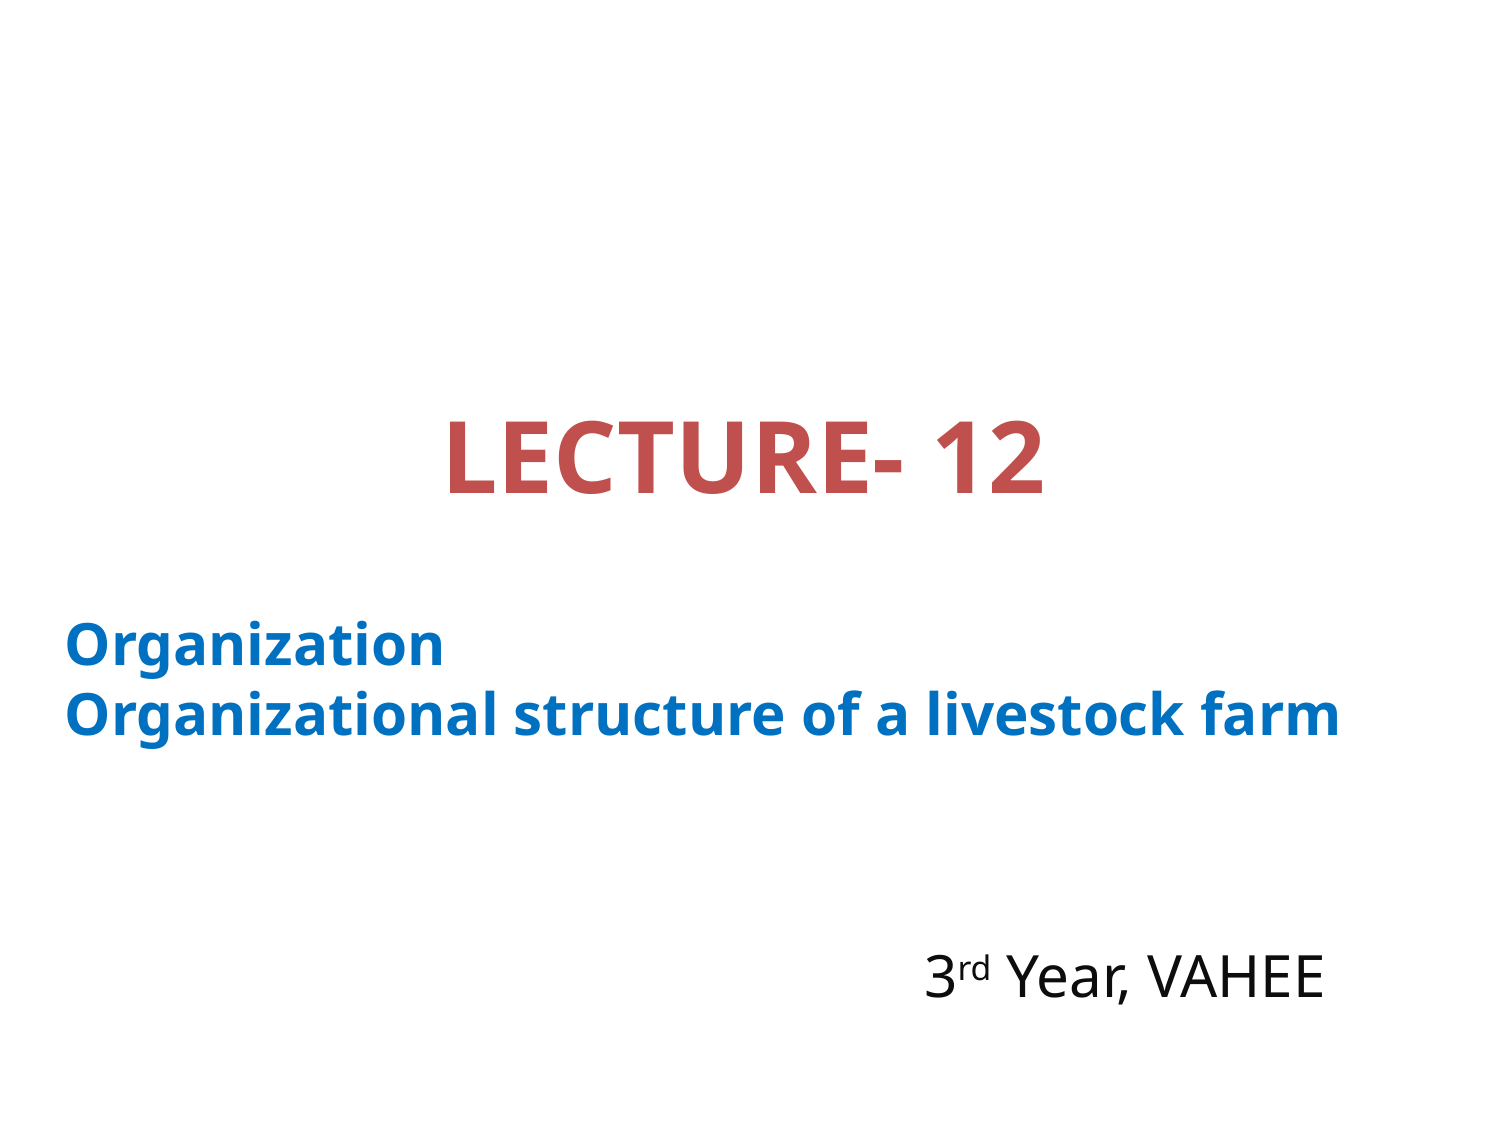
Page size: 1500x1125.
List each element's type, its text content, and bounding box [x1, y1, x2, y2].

text_box Organization Organizational structure of a livestock farm [50, 600, 1376, 825]
title LECTURE- 12 [50, 174, 1438, 613]
subtitle 3rd Year, VAHEE [699, 849, 1500, 1038]
